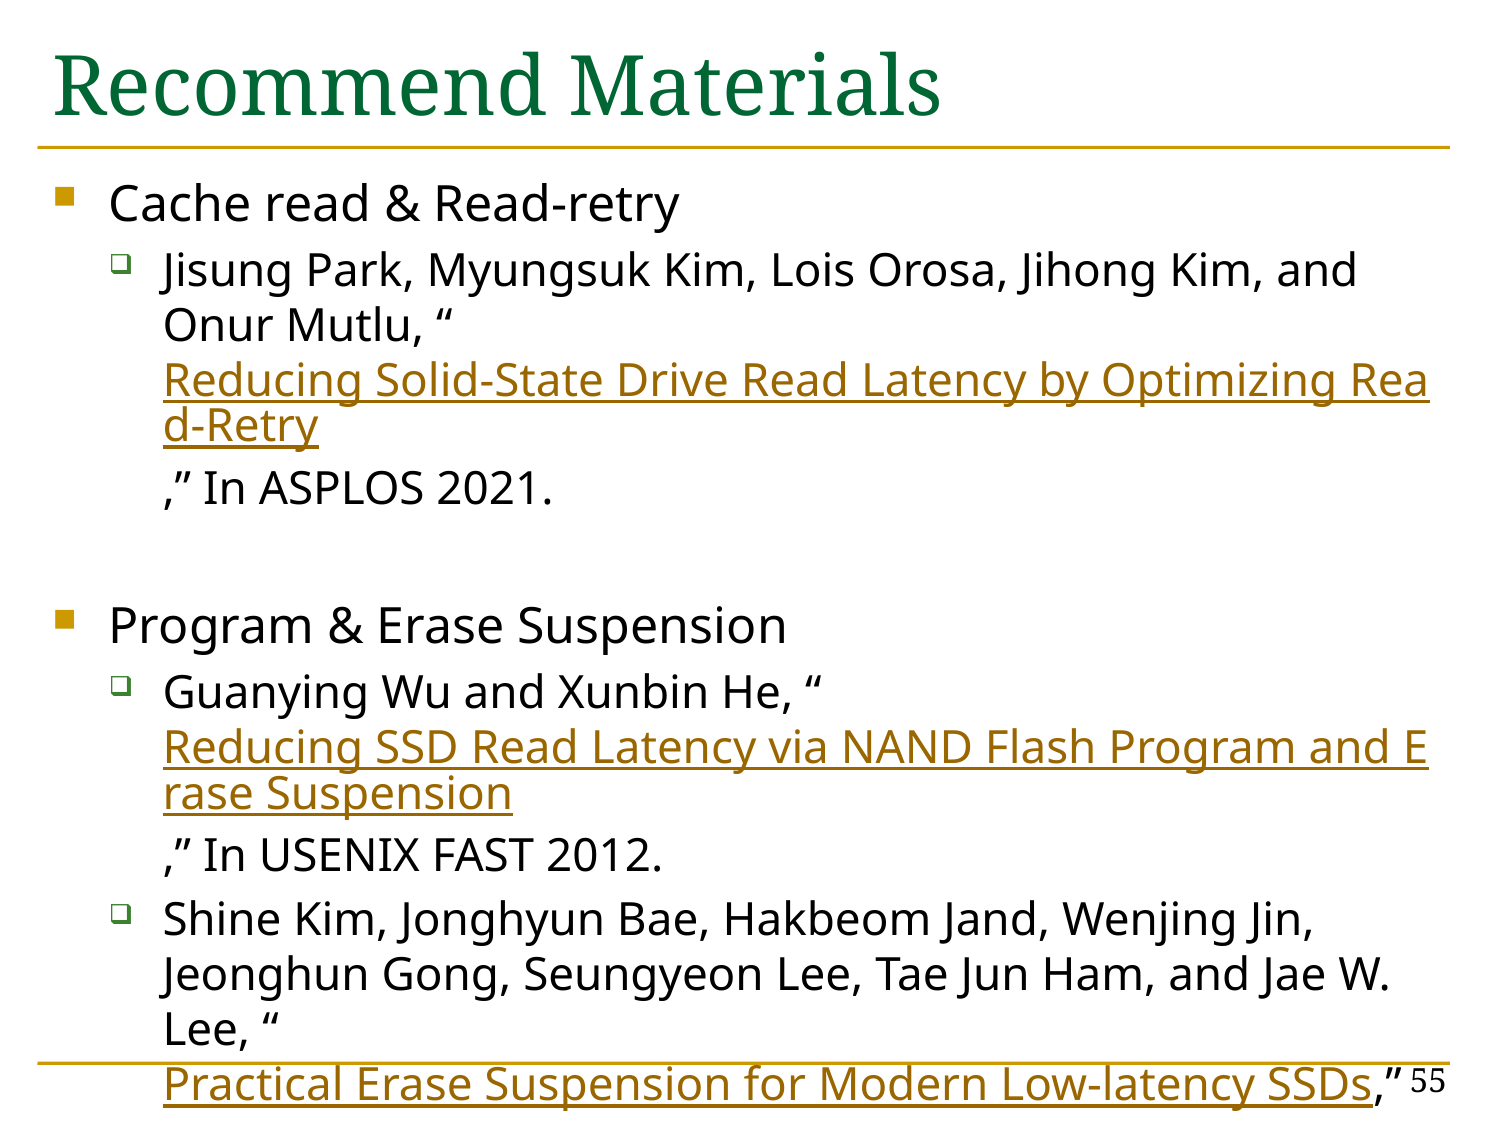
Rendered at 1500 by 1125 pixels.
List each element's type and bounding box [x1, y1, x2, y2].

slide_number [1111, 1036, 1462, 1112]
list [37, 163, 1450, 1063]
title [37, 24, 1450, 137]
